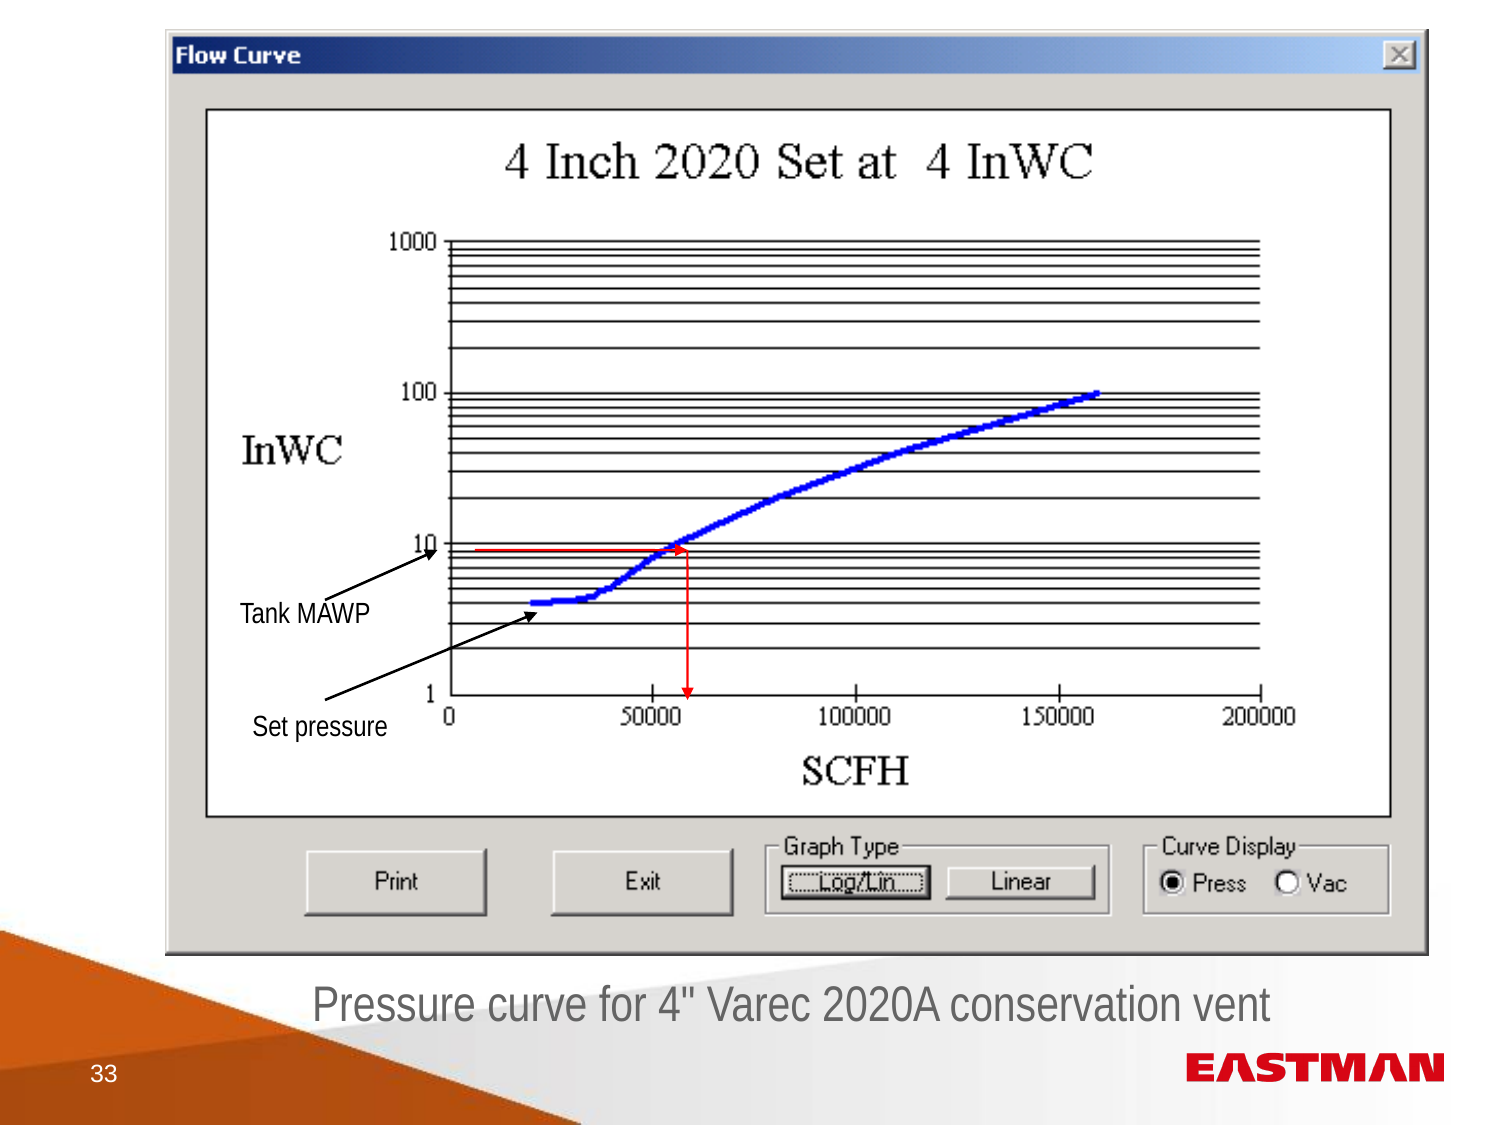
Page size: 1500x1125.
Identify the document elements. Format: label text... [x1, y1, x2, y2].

picture [0, 29, 1500, 1125]
text_box Pressure curve for 4" Varec 2020A conservation vent [297, 965, 1323, 1039]
slide_number 33 [75, 1042, 150, 1103]
